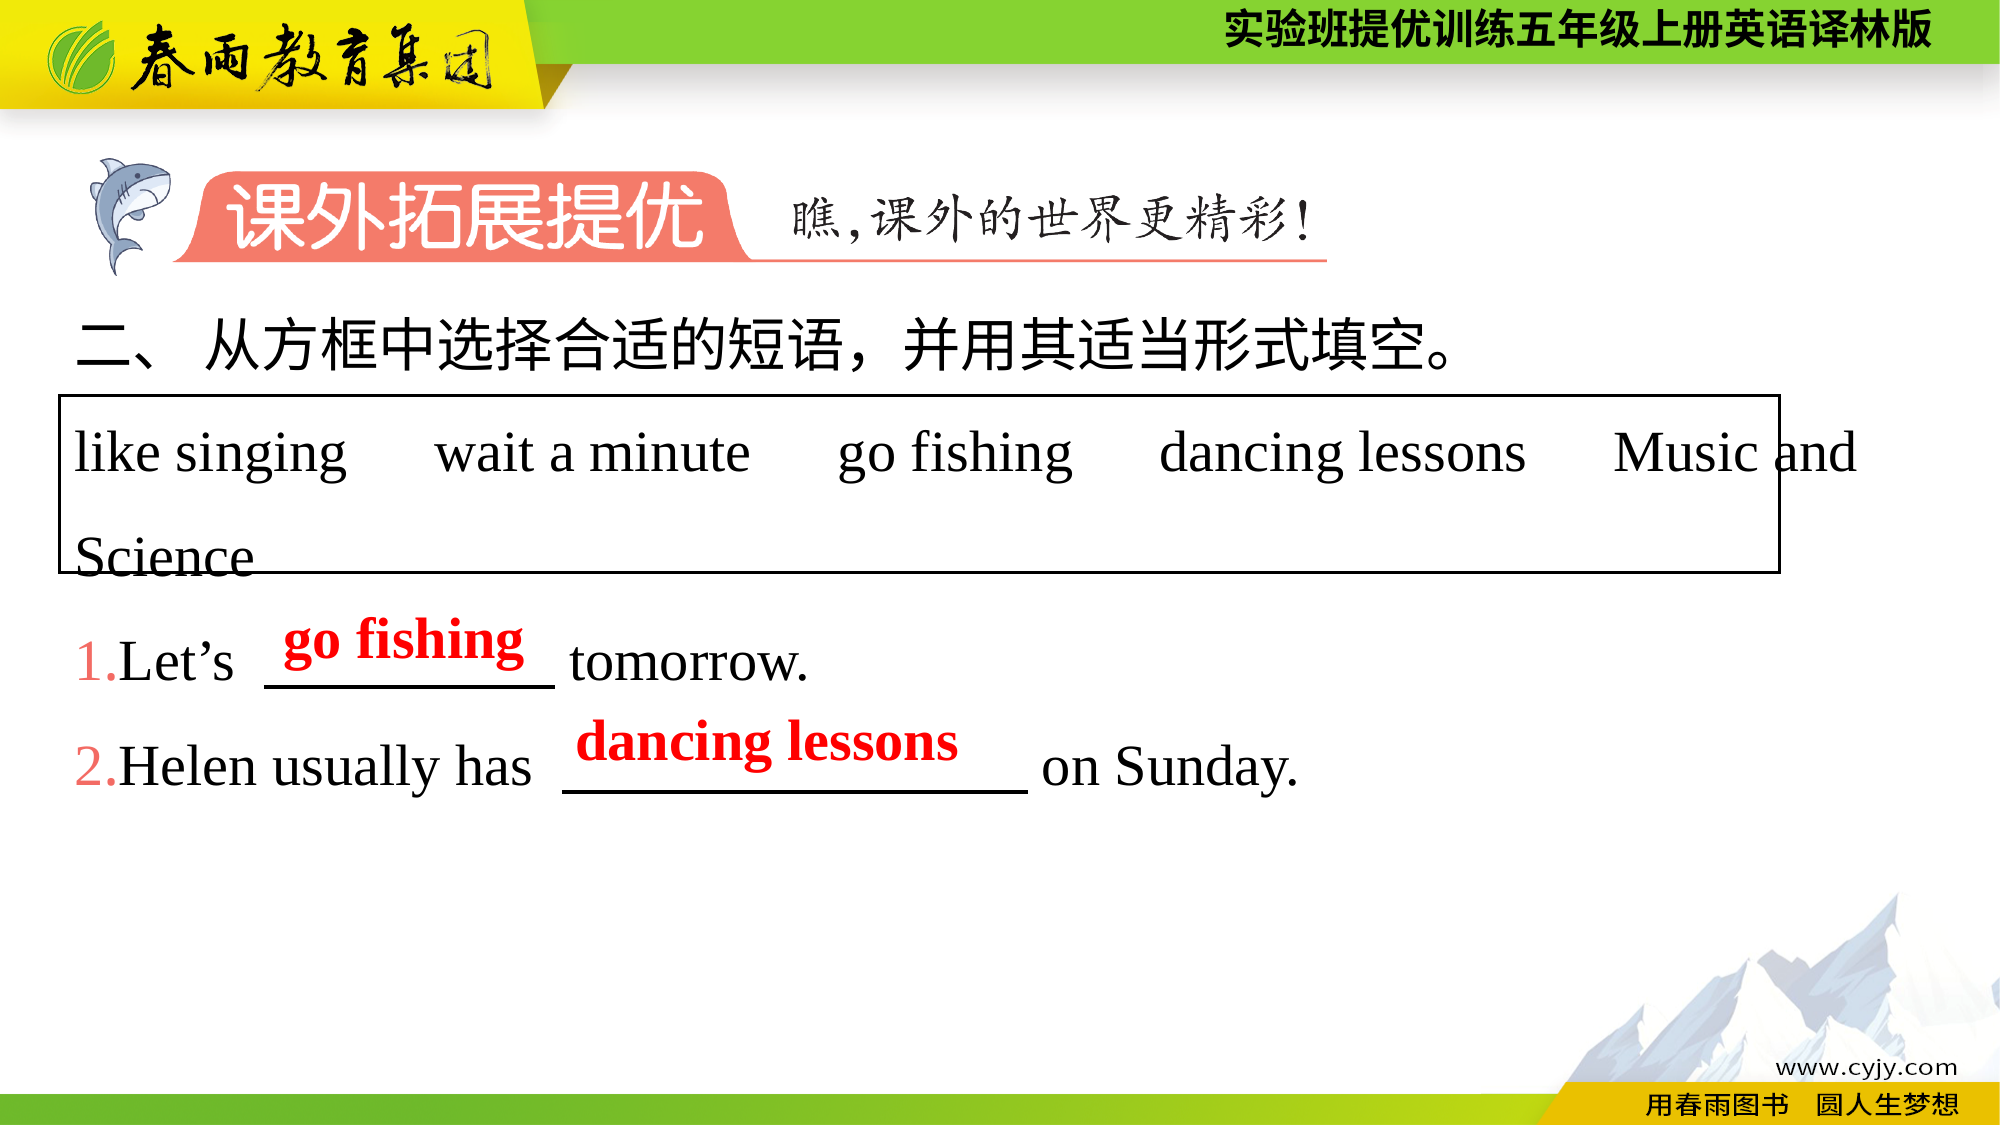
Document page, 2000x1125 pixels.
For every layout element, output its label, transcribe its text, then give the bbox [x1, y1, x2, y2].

picture [0, 0, 2000, 1125]
text_box go fishing [268, 592, 541, 678]
text_box [59, 395, 1780, 573]
list 二、 从方框中选择合适的短语，并用其适当形式填空。 like singing wait a minute go fishing dancing lessons Music and Science 1.Let’s tomorrow. 2.Helen usually has on Sunday. [59, 265, 1944, 811]
text_box dancing lessons [560, 694, 975, 780]
